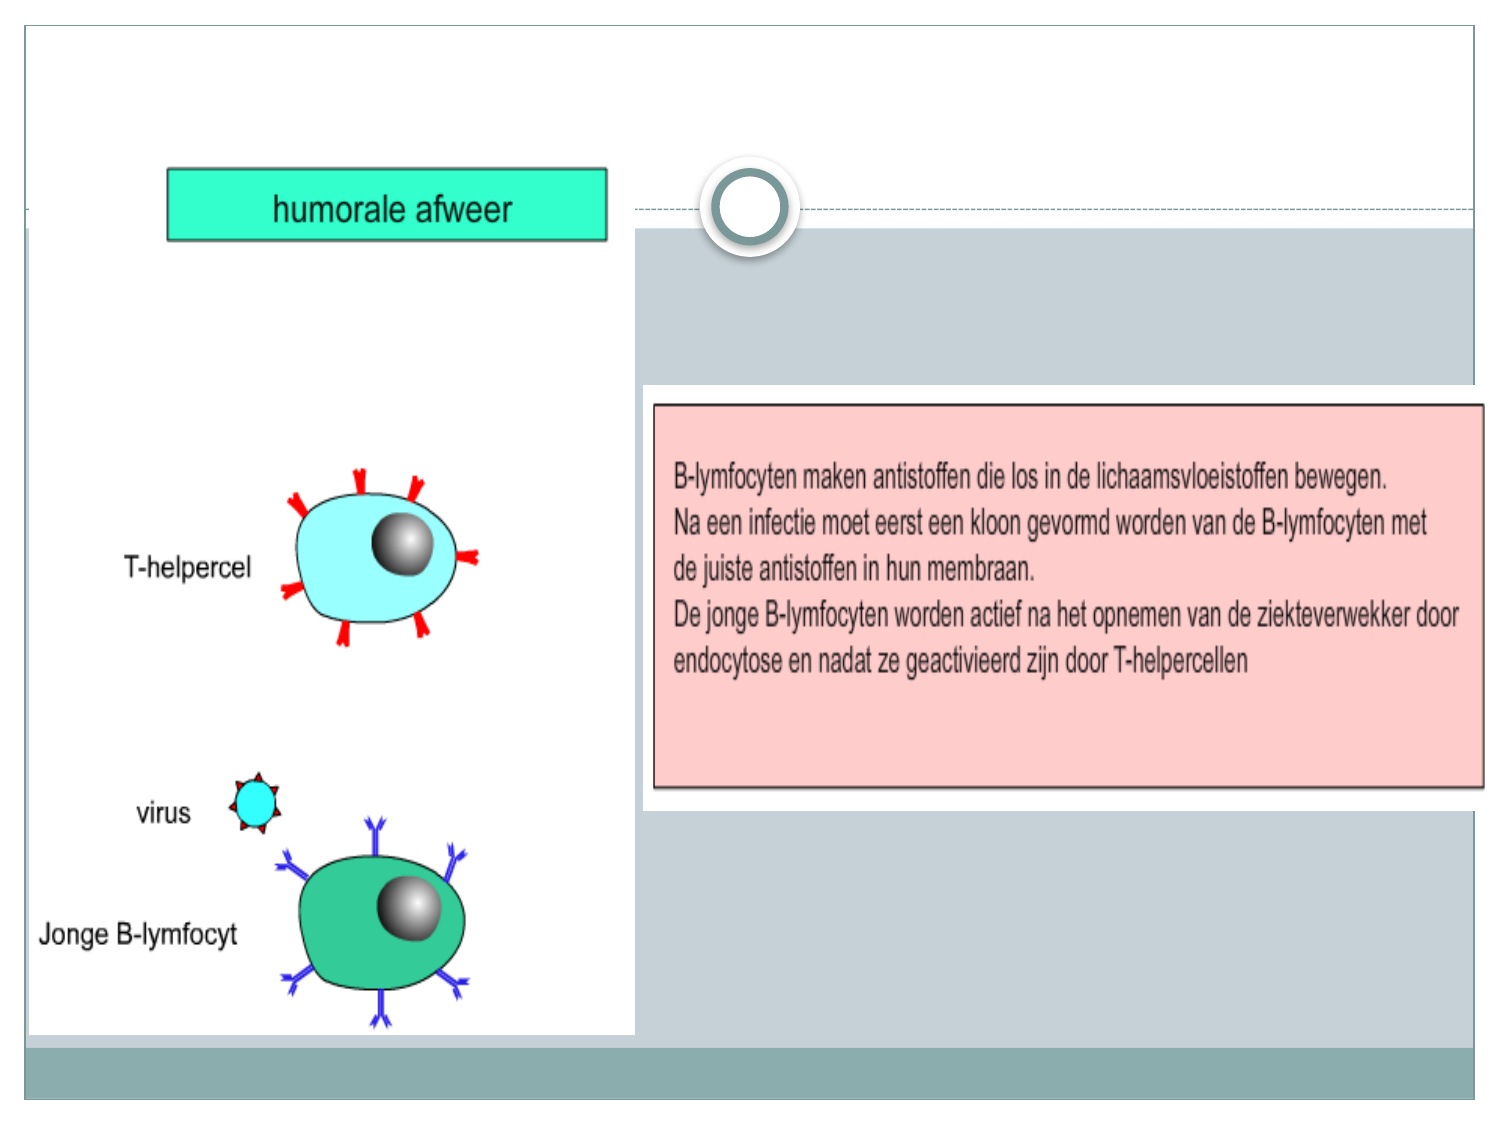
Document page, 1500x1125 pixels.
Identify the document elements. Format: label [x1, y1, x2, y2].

picture [643, 385, 1500, 811]
list [29, 160, 635, 1036]
